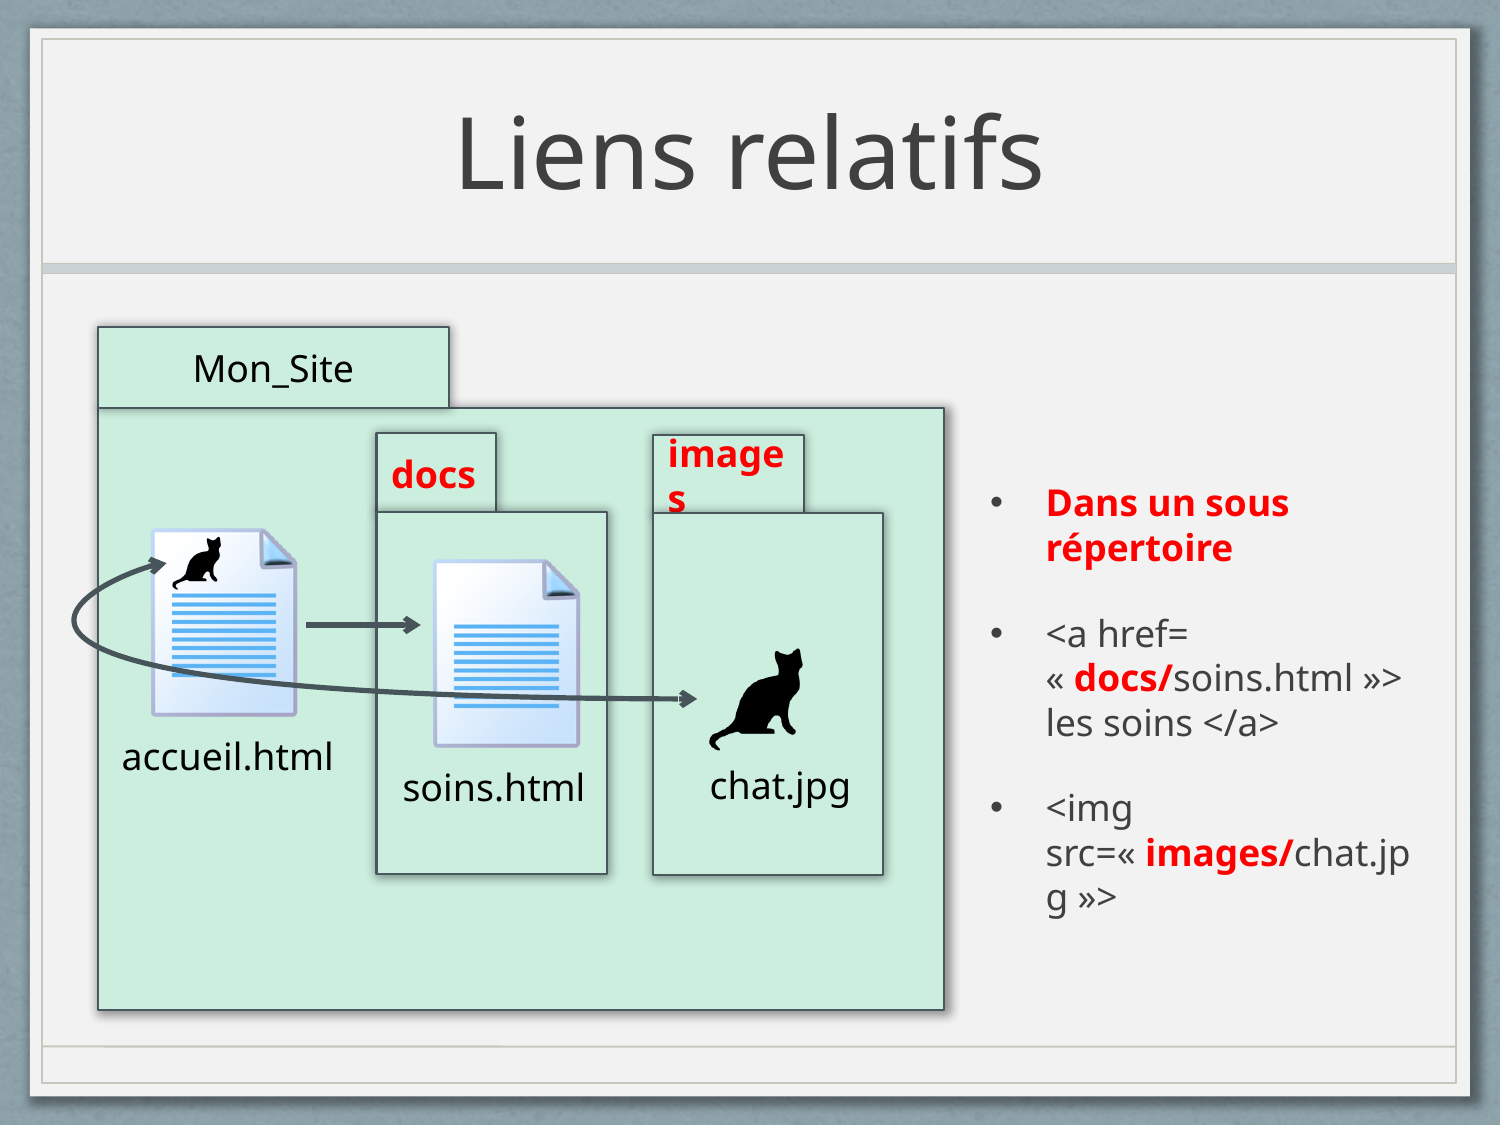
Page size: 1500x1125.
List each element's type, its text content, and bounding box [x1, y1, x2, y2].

picture [696, 642, 815, 756]
picture [118, 519, 326, 727]
text_box docs [375, 432, 497, 503]
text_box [375, 511, 608, 555]
text_box [652, 512, 884, 876]
text_box [97, 407, 945, 1011]
text_box chat.jpg [694, 754, 866, 815]
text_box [375, 707, 608, 875]
list Dans un sous répertoire <a href= « docs/soins.html »> les soins </a> <img src=« images/chat.jpg »> [975, 472, 1442, 926]
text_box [166, 562, 698, 700]
text_box accueil.html [106, 725, 359, 786]
text_box images [652, 434, 805, 506]
title Liens relatifs [147, 40, 1353, 260]
text_box Mon_Site [97, 326, 450, 409]
